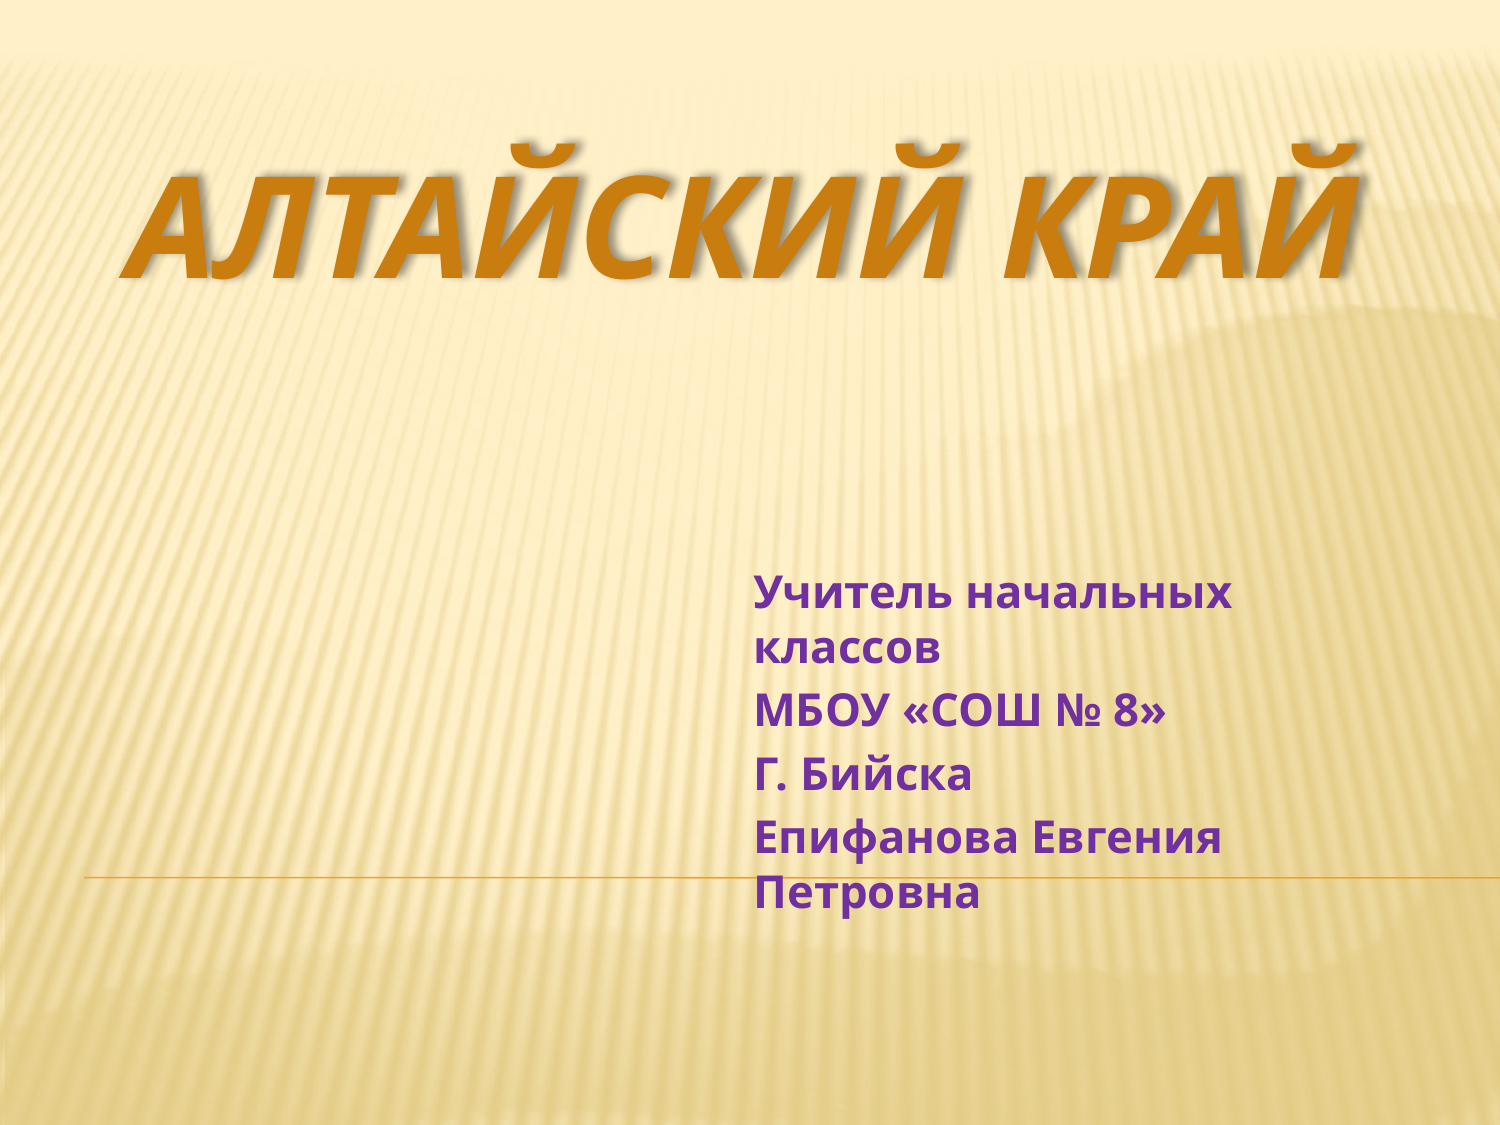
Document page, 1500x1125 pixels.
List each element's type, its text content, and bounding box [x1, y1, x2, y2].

title Алтайский край [112, 128, 1388, 481]
subtitle Учитель начальных классов МБОУ «СОШ № 8» Г. Бийска Епифанова Евгения Петровна [738, 550, 1275, 925]
